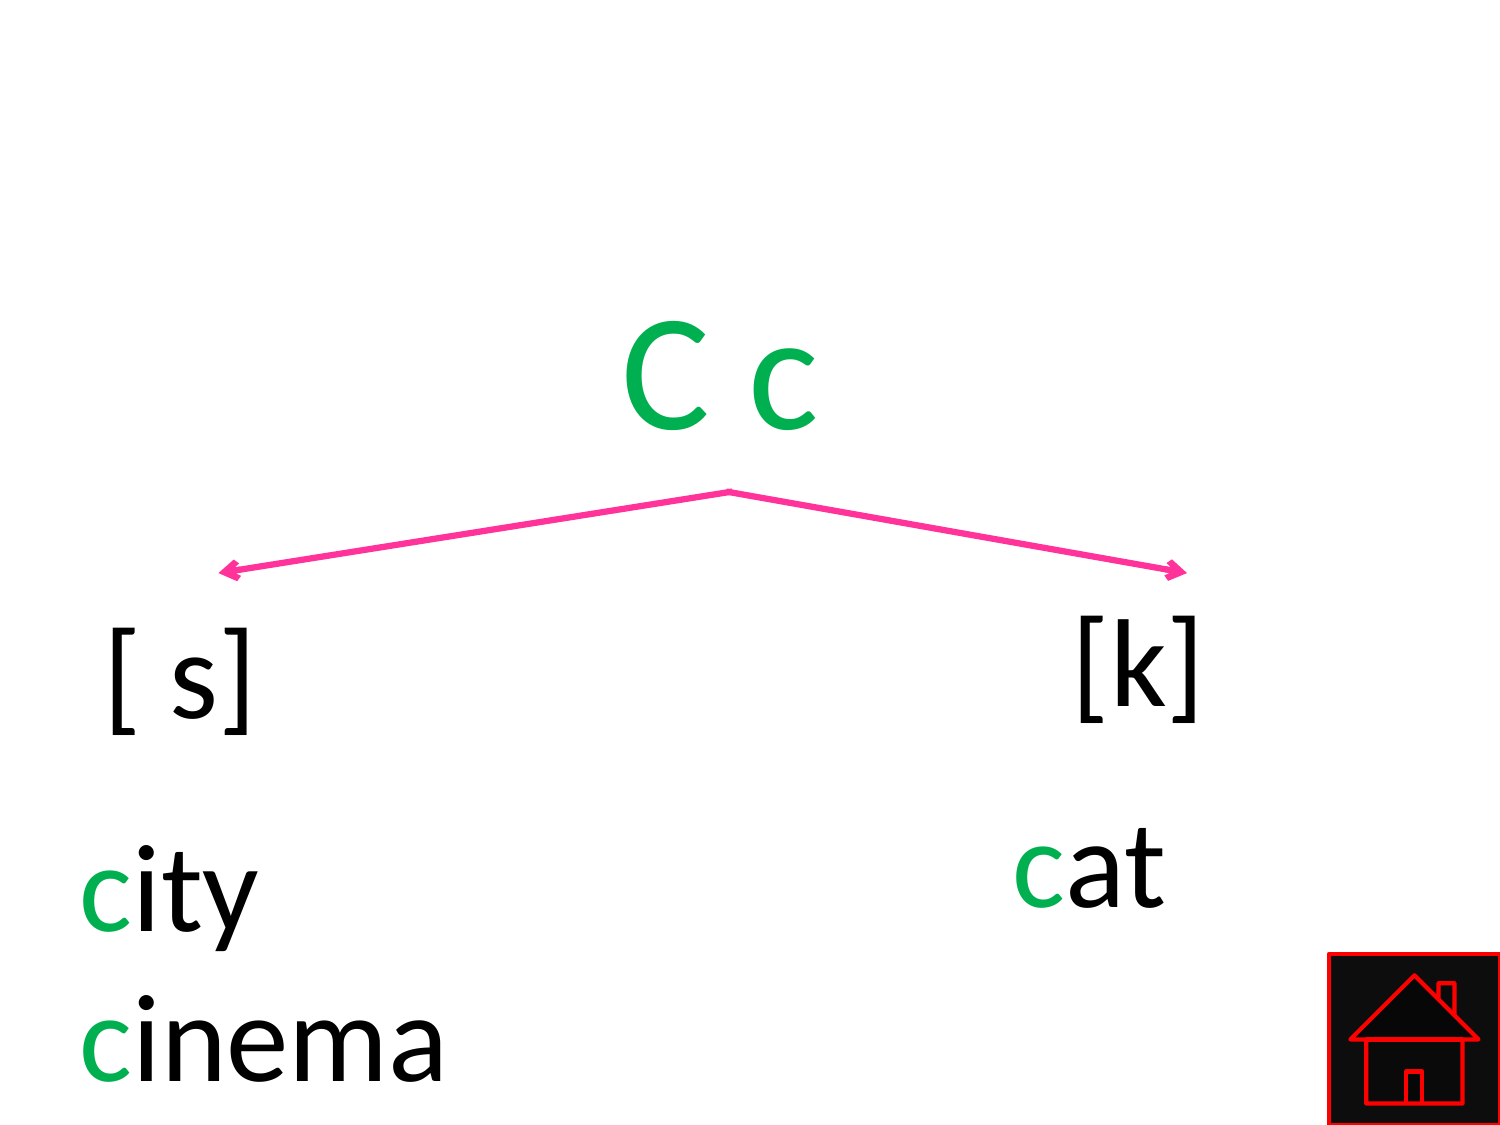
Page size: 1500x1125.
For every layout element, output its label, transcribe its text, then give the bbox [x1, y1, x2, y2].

text_box [ s] [88, 586, 325, 751]
text_box cat [998, 775, 1388, 940]
text_box city cinema [64, 798, 479, 1114]
text_box C c [312, 255, 1128, 470]
text_box [k] [1057, 574, 1329, 739]
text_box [218, 491, 725, 574]
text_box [726, 491, 1188, 574]
text_box [1327, 952, 1500, 1125]
